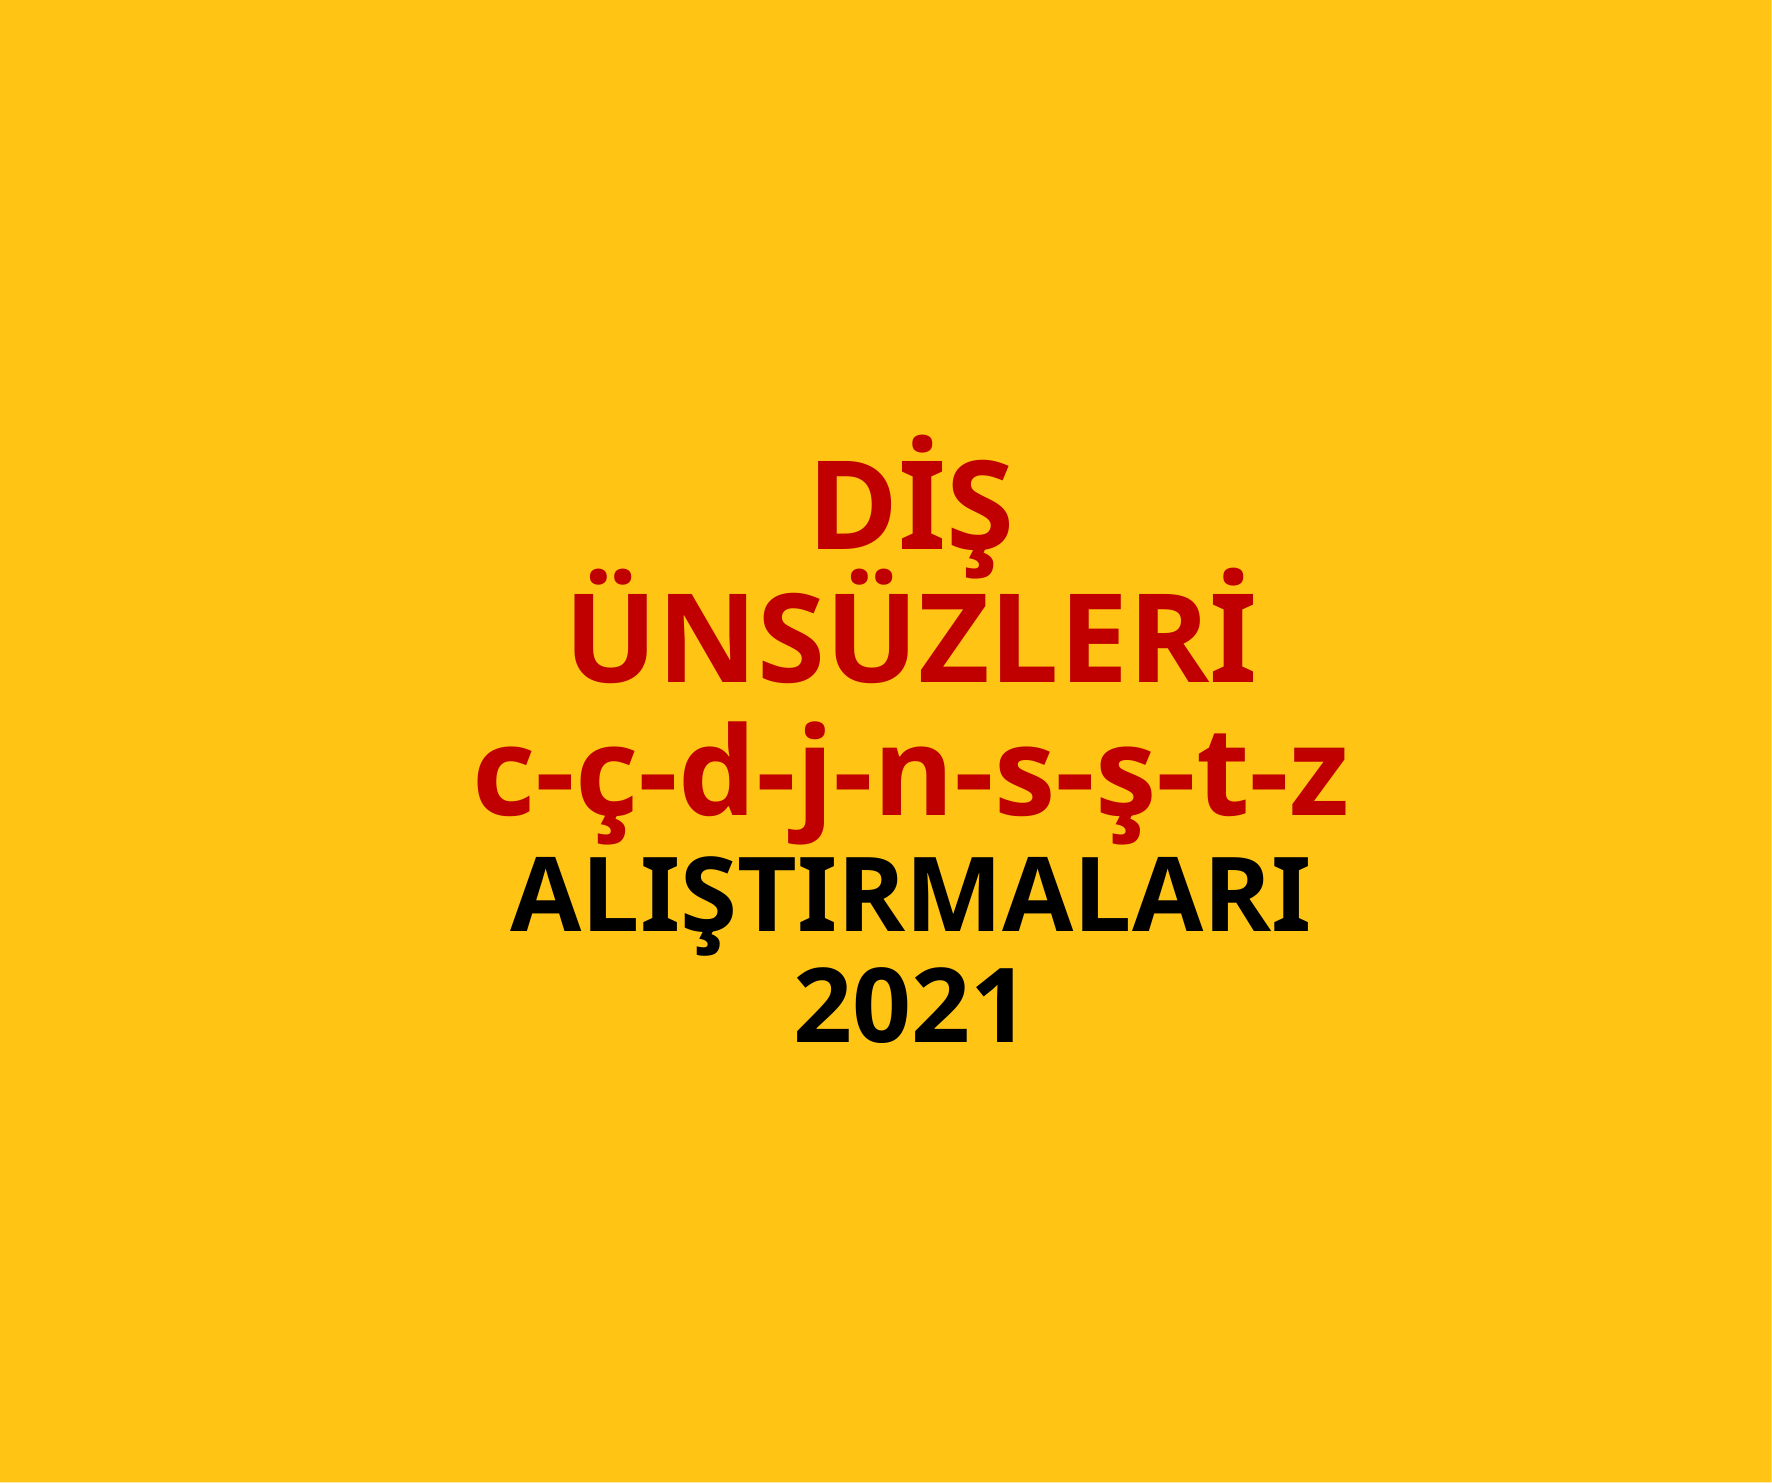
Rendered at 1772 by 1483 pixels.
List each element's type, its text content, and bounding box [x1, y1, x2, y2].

title DİŞ ÜNSÜZLERİ c-ç-d-j-n-s-ş-t-z ALIŞTIRMALARI 2021 [208, 263, 1615, 1073]
